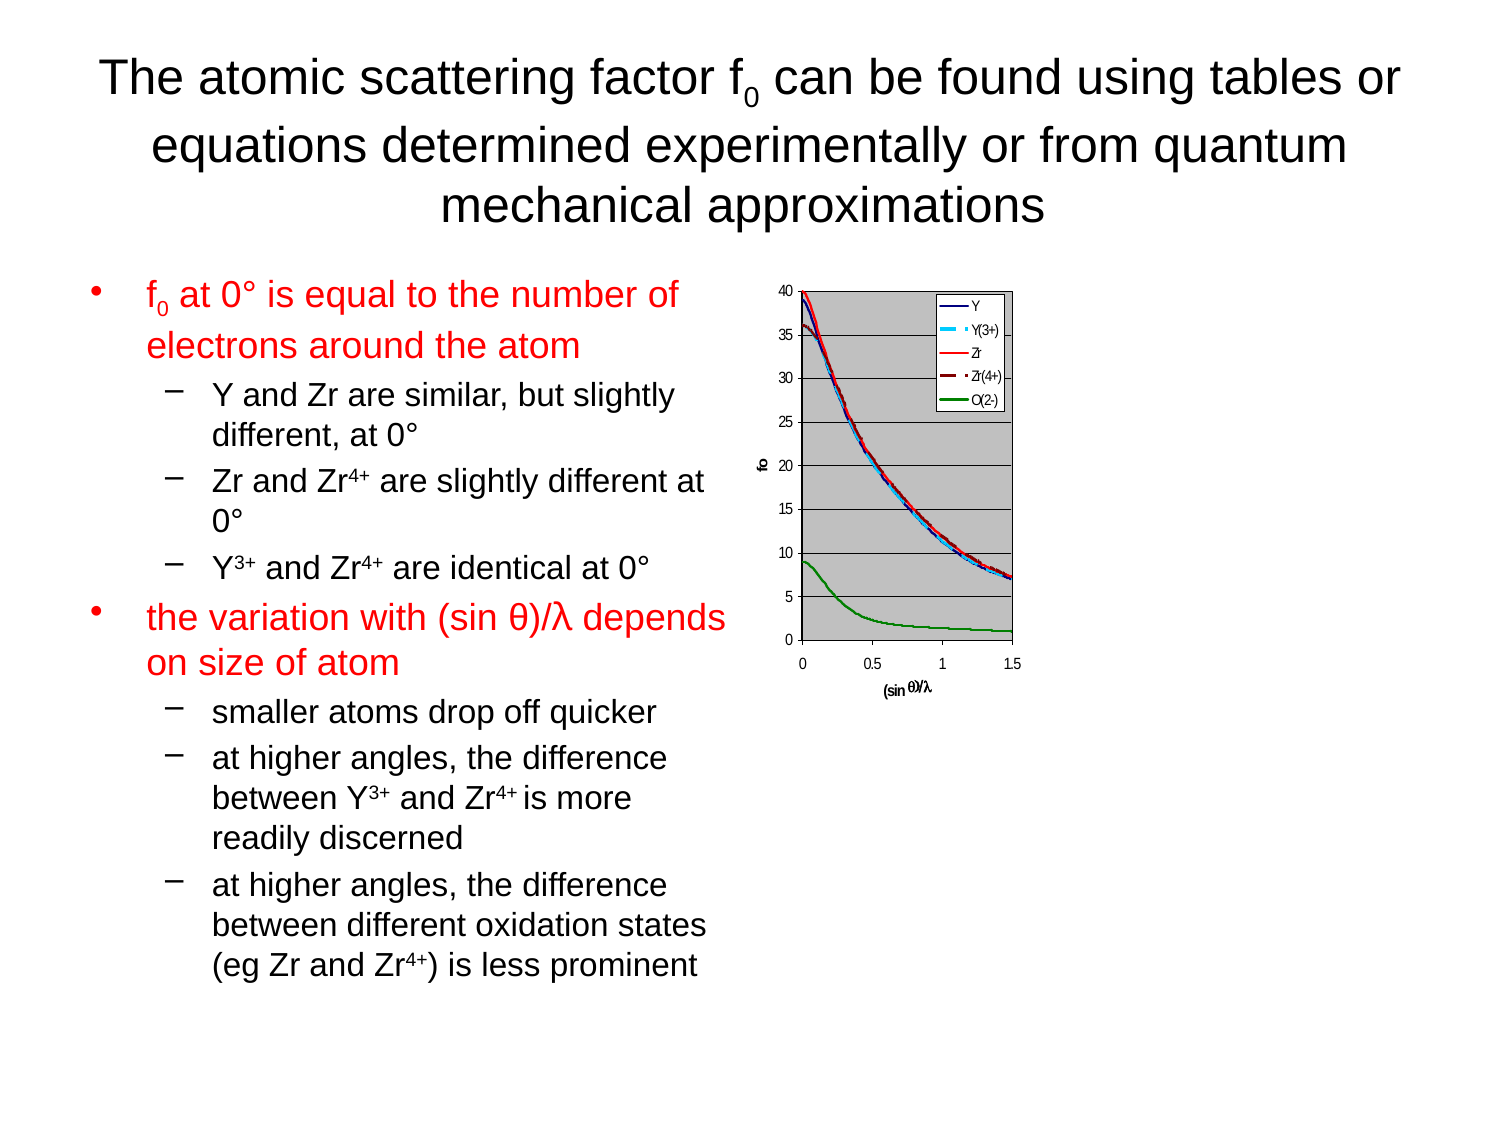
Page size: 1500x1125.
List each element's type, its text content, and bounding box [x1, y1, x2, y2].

list f0 at 0° is equal to the number of electrons around the atom Y and Zr are similar, but slightly different, at 0° Zr and Zr4+ are slightly different at 0° Y3+ and Zr4+ are identical at 0° the variation with (sin θ)/λ depends on size of atom smaller atoms drop off quicker at higher angles, the difference between Y3+ and Zr4+ is more readily discerned at higher angles, the difference between different oxidation states (eg Zr and Zr4+) is less prominent [75, 262, 735, 1005]
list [737, 262, 1439, 1026]
title The atomic scattering factor f0 can be found using tables or equations determined experimentally or from quantum mechanical approximations [75, 45, 1425, 233]
